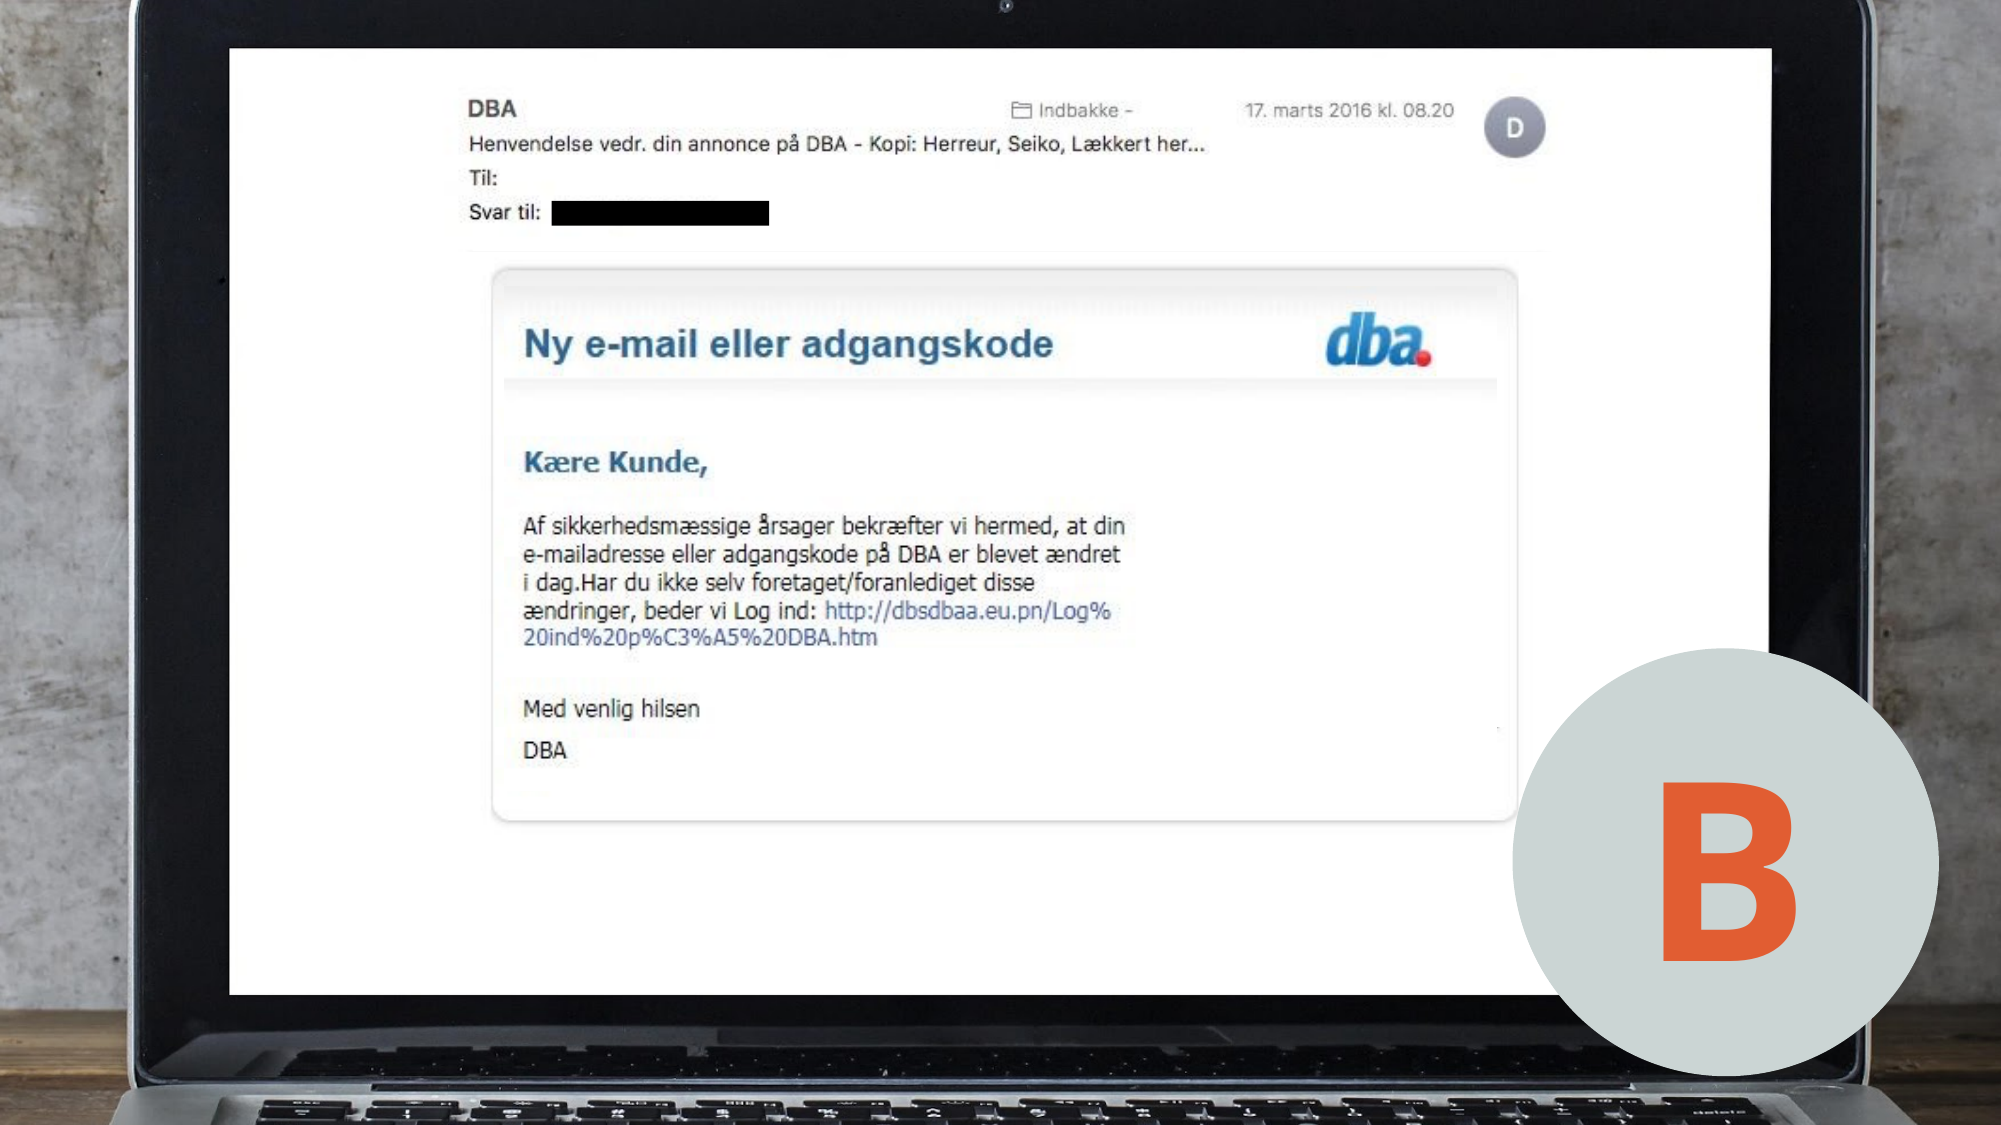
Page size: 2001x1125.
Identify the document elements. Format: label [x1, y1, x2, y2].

text_box [413, 73, 1587, 842]
picture [0, 0, 2001, 1125]
